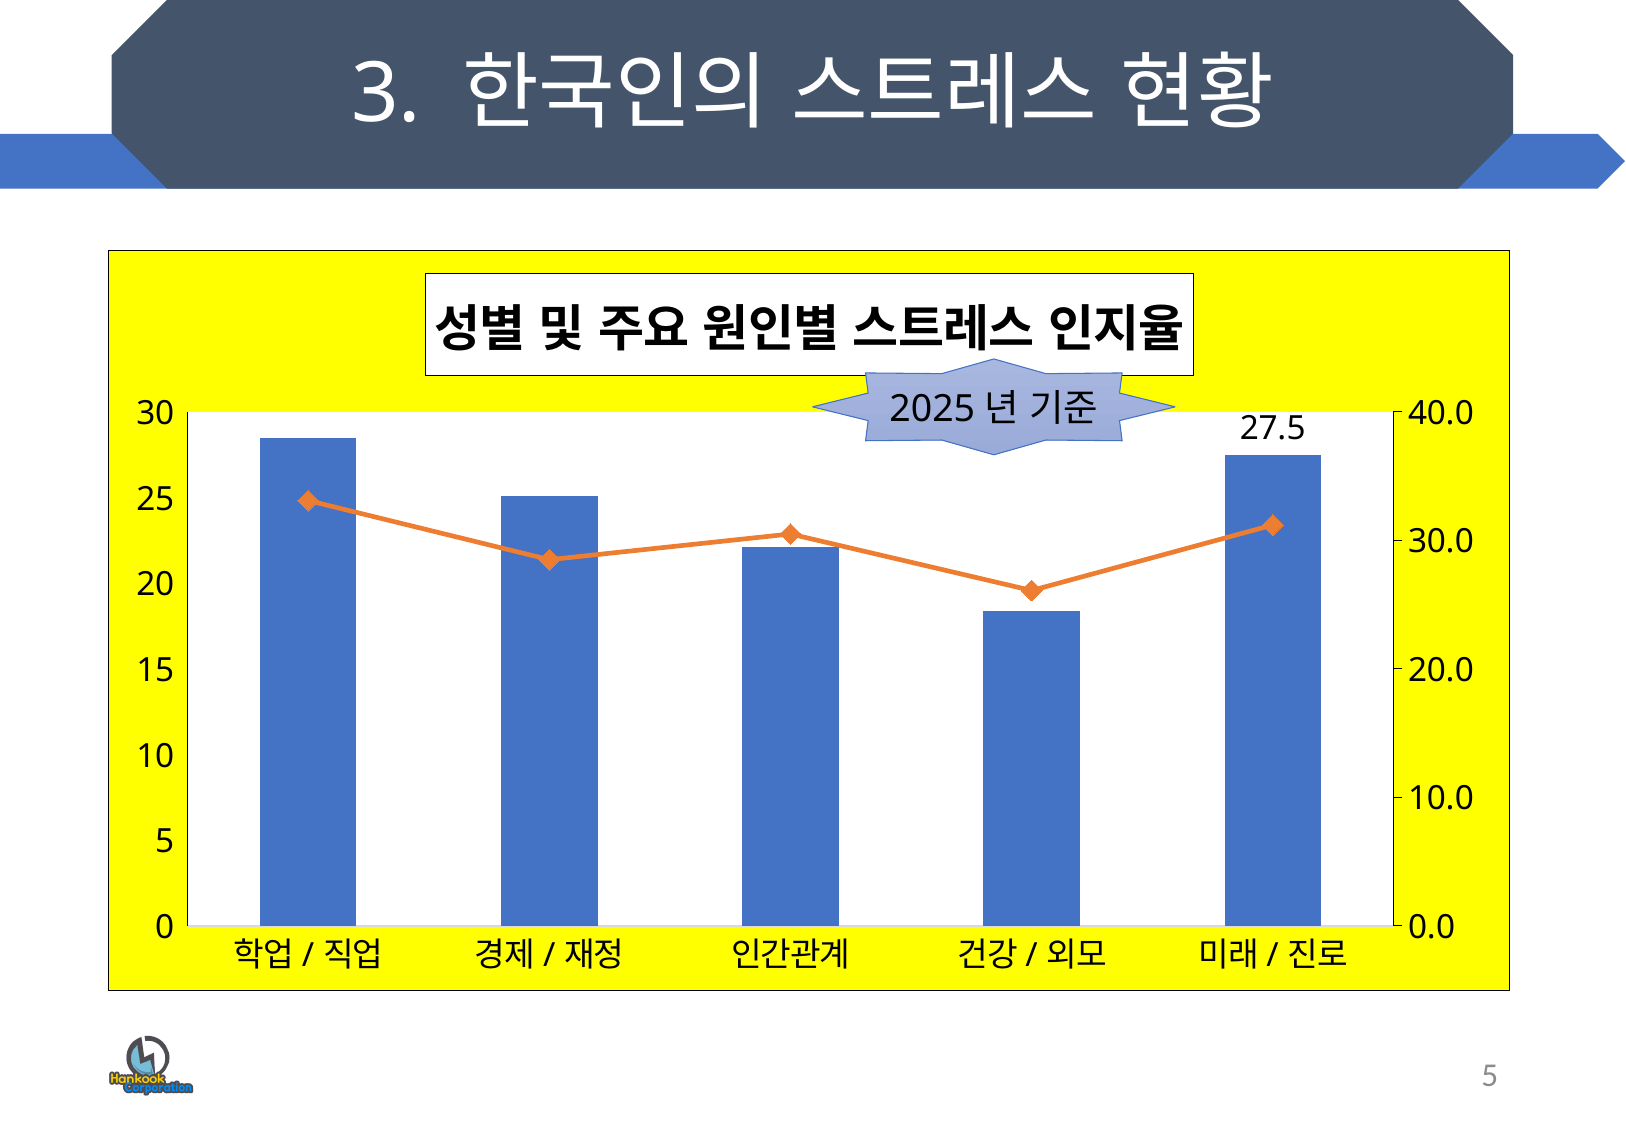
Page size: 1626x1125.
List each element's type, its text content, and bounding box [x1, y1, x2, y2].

title 3. 한국인의 스트레스 현황 [0, 0, 1625, 189]
chart [108, 250, 1510, 991]
picture [101, 1032, 202, 1103]
slide_number 5 [1147, 1042, 1514, 1103]
